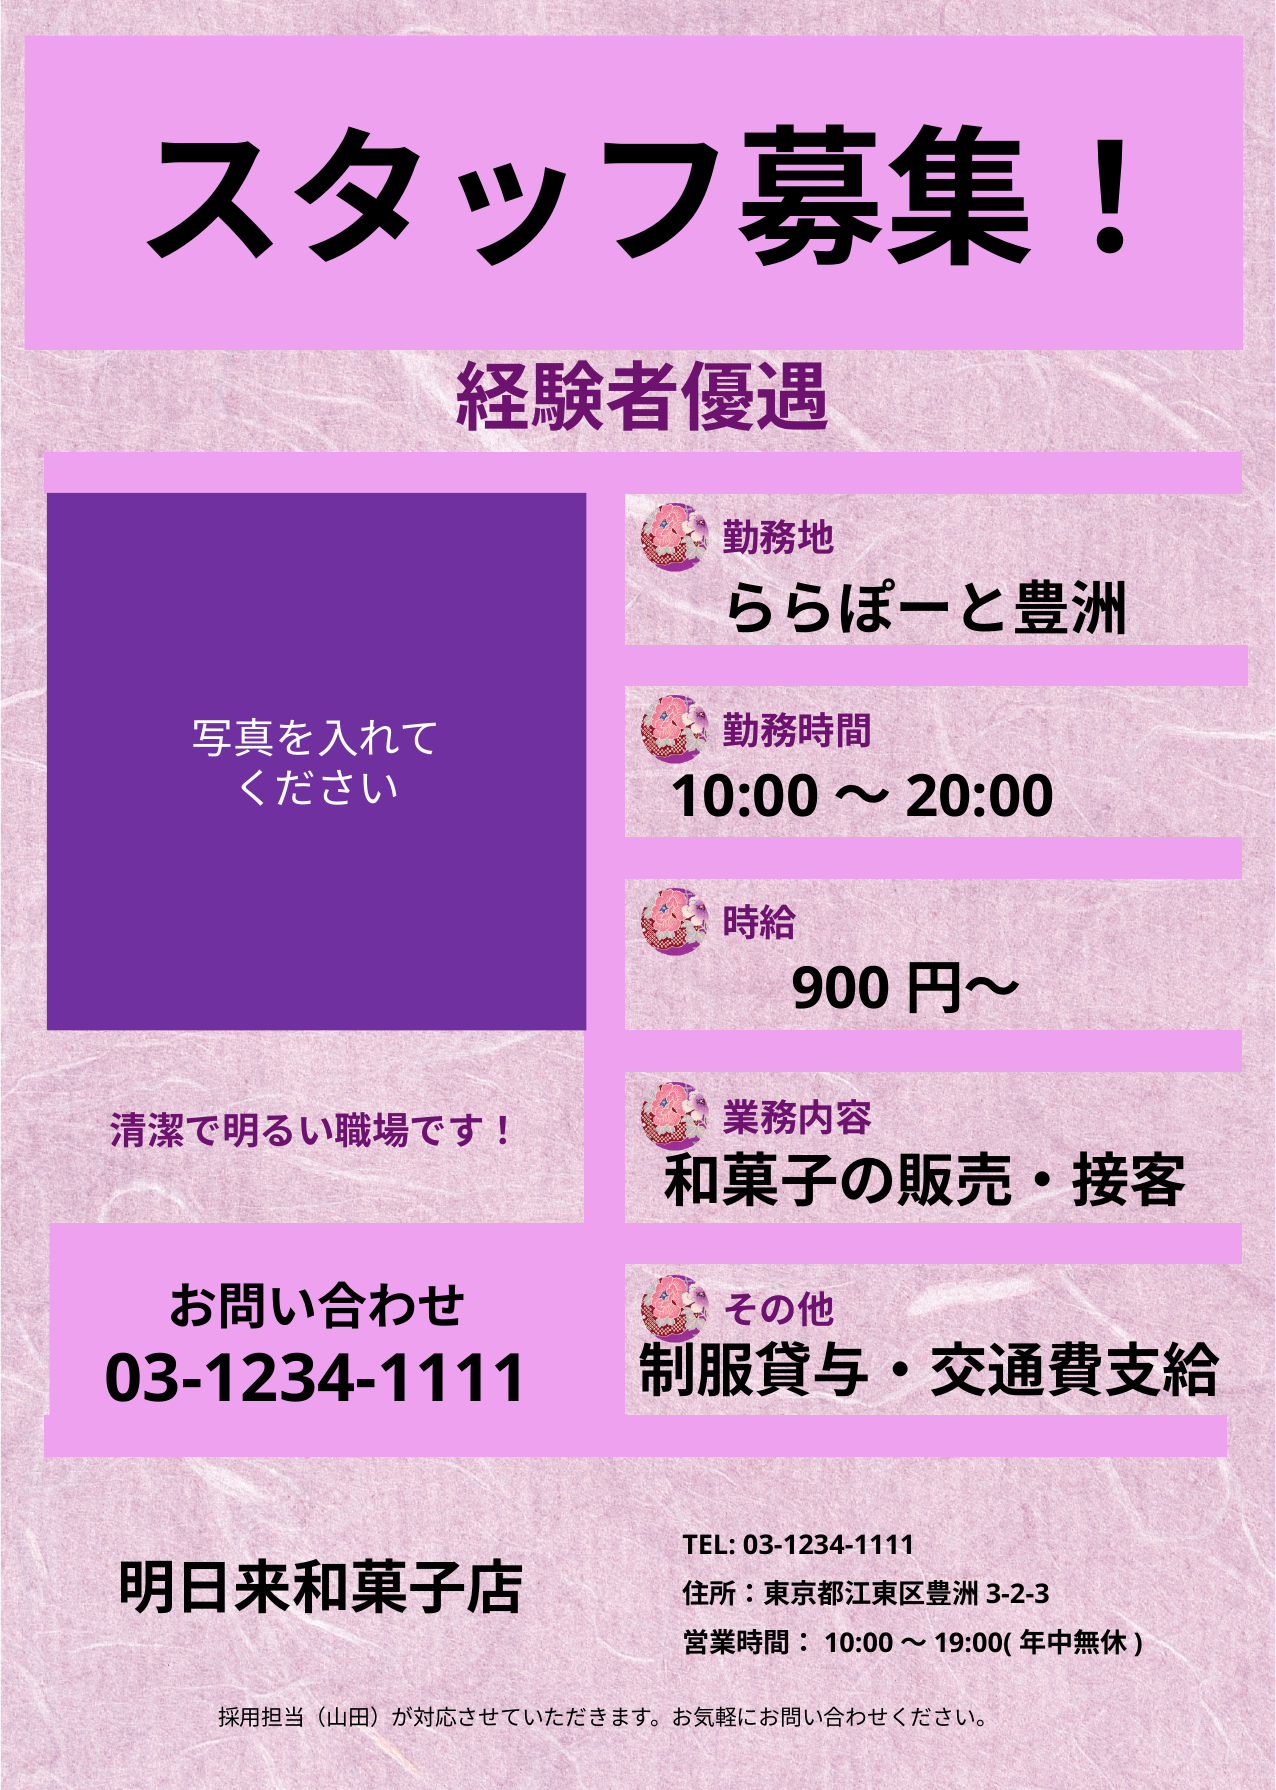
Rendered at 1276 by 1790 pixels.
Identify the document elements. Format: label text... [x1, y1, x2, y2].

text_box 写真を入れて ください [46, 492, 587, 1031]
text_box 採用担当（山田）が対応させていただきます。お気軽にお問い合わせください。 [203, 1696, 1014, 1738]
text_box [23, 35, 1244, 351]
text_box [49, 1244, 590, 1436]
text_box ららぽーと豊洲 [706, 563, 1144, 645]
picture [2, 0, 1274, 1790]
text_box その他 [711, 1278, 850, 1339]
text_box 900円～ [776, 943, 1037, 1028]
text_box 勤務時間 [711, 699, 888, 760]
text_box TEL: 03-1234-1111 住所：東京都江東区豊洲3-2-3 営業時間：10:00～19:00(年中無休) [667, 1503, 1170, 1665]
text_box 経験者優遇 [440, 351, 846, 447]
text_box 時給 [711, 891, 813, 952]
text_box 勤務地 [711, 507, 850, 567]
text_box 明日来和菓子店 [102, 1542, 541, 1628]
text_box お問い合わせ 03-1234-1111 [90, 1267, 545, 1422]
text_box 和菓子の販売・接客 [649, 1136, 1203, 1221]
text_box 業務内容 [711, 1086, 888, 1147]
text_box 制服貸与・交通費支給 [623, 1325, 1236, 1411]
text_box 清潔で明るい職場です！ [94, 1099, 537, 1160]
text_box 10:00～20:00 [654, 751, 1070, 836]
text_box スタッフ募集！ [120, 95, 1200, 291]
